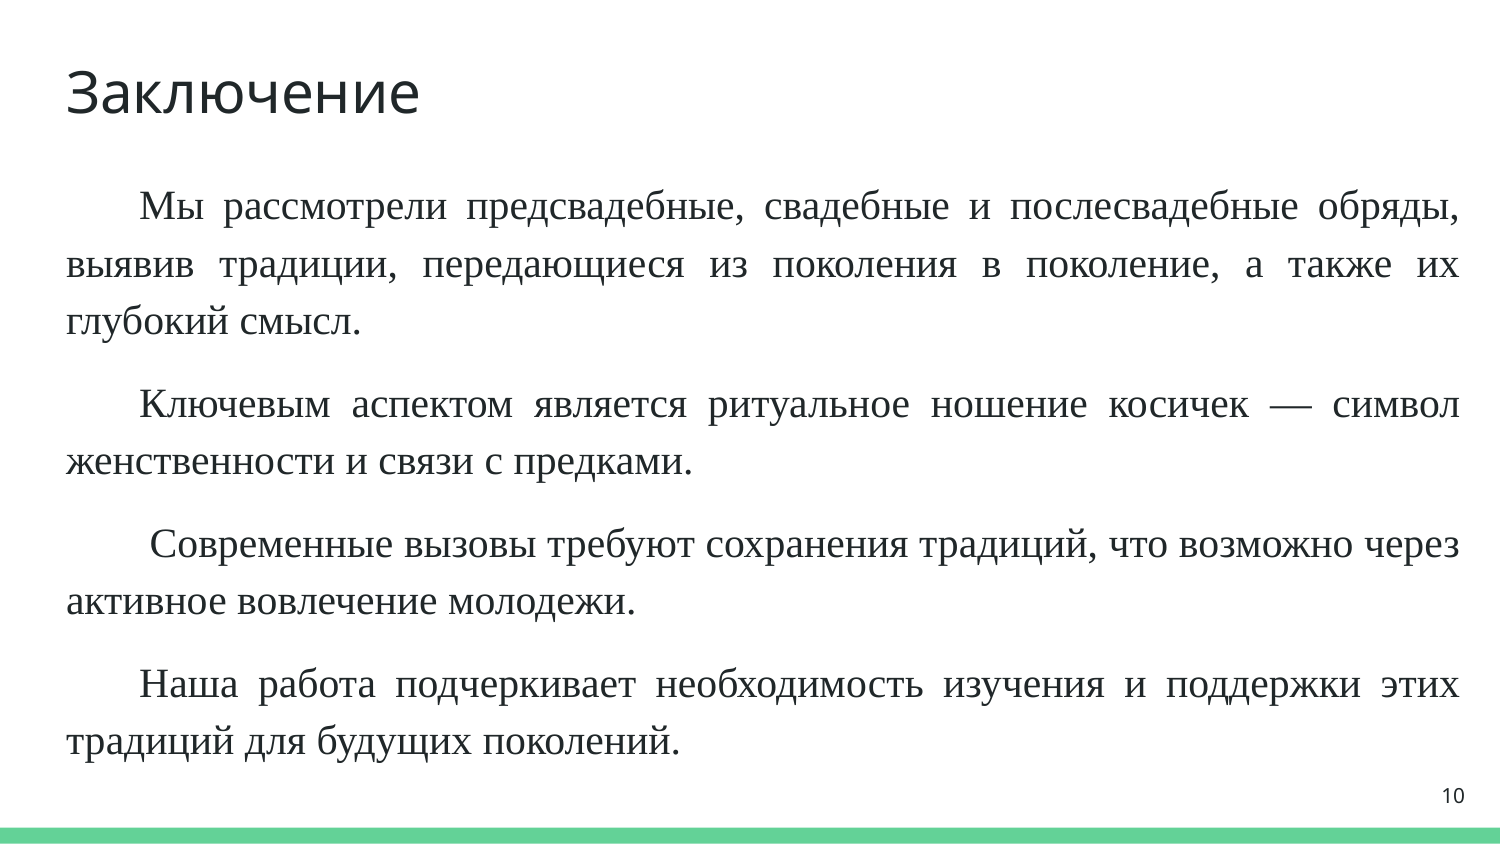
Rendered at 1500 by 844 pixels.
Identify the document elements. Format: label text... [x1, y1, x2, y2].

slide_number 10 [1389, 764, 1480, 830]
title Заключение [51, 39, 1449, 134]
list Мы рассмотрели предсвадебные, свадебные и послесвадебные обряды, выявив традиции, передающиеся из поколения в поколение, а также их глубокий смысл. Ключевым аспектом является ритуальное ношение косичек — символ женственности и связи с предками. Современные вызовы требуют сохранения традиций, что возможно через активное вовлечение молодежи. Наша работа подчеркивает необходимость изучения и поддержки этих традиций для будущих поколений. [51, 155, 1476, 806]
